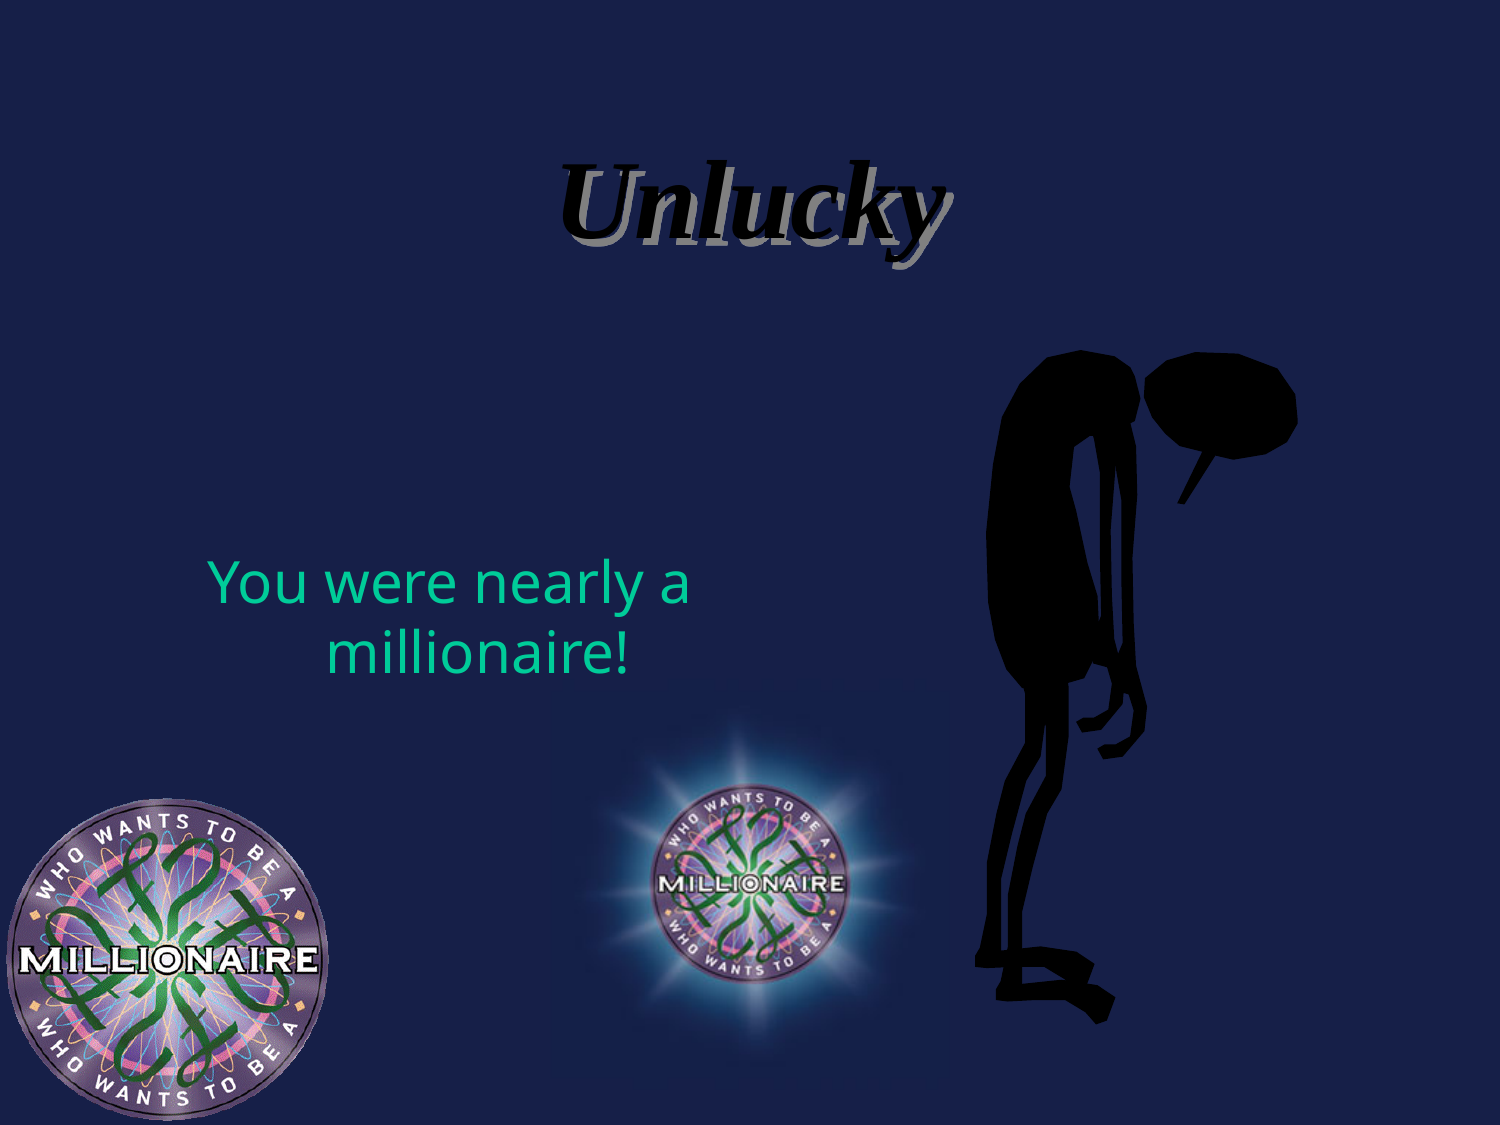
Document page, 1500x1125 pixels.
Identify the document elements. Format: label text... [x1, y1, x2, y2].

picture [0, 0, 1500, 1125]
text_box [974, 349, 1298, 1026]
title Unlucky [112, 99, 1388, 288]
list You were nearly a millionaire! [87, 537, 813, 701]
